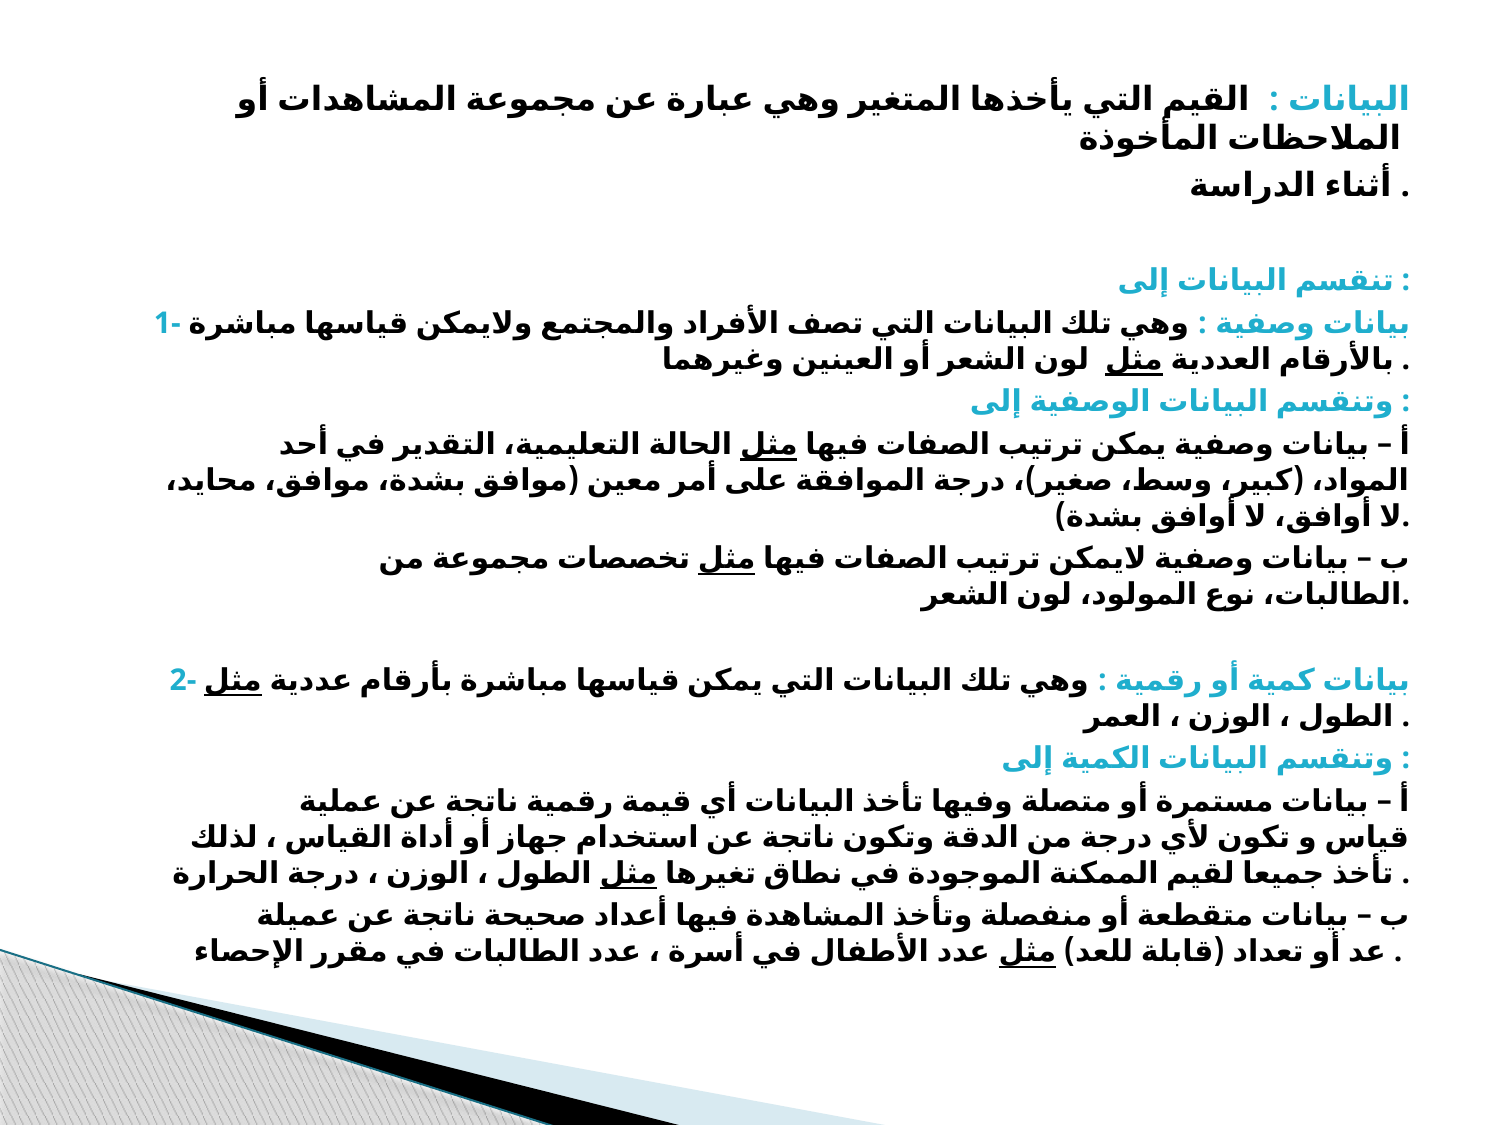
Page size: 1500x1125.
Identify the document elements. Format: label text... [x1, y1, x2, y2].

list البيانات : القيم التي يأخذها المتغير وهي عبارة عن مجموعة المشاهدات أو الملاحظات المأخوذة أثناء الدراسة . تنقسم البيانات إلى : 1- بيانات وصفية : وهي تلك البيانات التي تصف الأفراد والمجتمع ولايمكن قياسها مباشرة بالأرقام العددية مثل لون الشعر أو العينين وغيرهما . وتنقسم البيانات الوصفية إلى : أ – بيانات وصفية يمكن ترتيب الصفات فيها مثل الحالة التعليمية، التقدير في أحد المواد، (كبير، وسط، صغير)، درجة الموافقة على أمر معين (موافق بشدة، موافق، محايد، لا أوافق، لا أوافق بشدة). ب – بيانات وصفية لايمكن ترتيب الصفات فيها مثل تخصصات مجموعة من الطالبات، نوع المولود، لون الشعر. 2- بيانات كمية أو رقمية : وهي تلك البيانات التي يمكن قياسها مباشرة بأرقام عددية مثل الطول ، الوزن ، العمر . وتنقسم البيانات الكمية إلى : أ – بيانات مستمرة أو متصلة وفيها تأخذ البيانات أي قيمة رقمية ناتجة عن عملية قياس و تكون لأي درجة من الدقة وتكون ناتجة عن استخدام جهاز أو أداة القياس ، لذلك تأخذ جميعا لقيم الممكنة الموجودة في نطاق تغيرها مثل الطول ، الوزن ، درجة الحرارة . ب – بيانات متقطعة أو منفصلة وتأخذ المشاهدة فيها أعداد صحيحة ناتجة عن عميلة عد أو تعداد (قابلة للعد) مثل عدد الأطفال في أسرة ، عدد الطالبات في مقرر الإحصاء . [75, 69, 1425, 1032]
